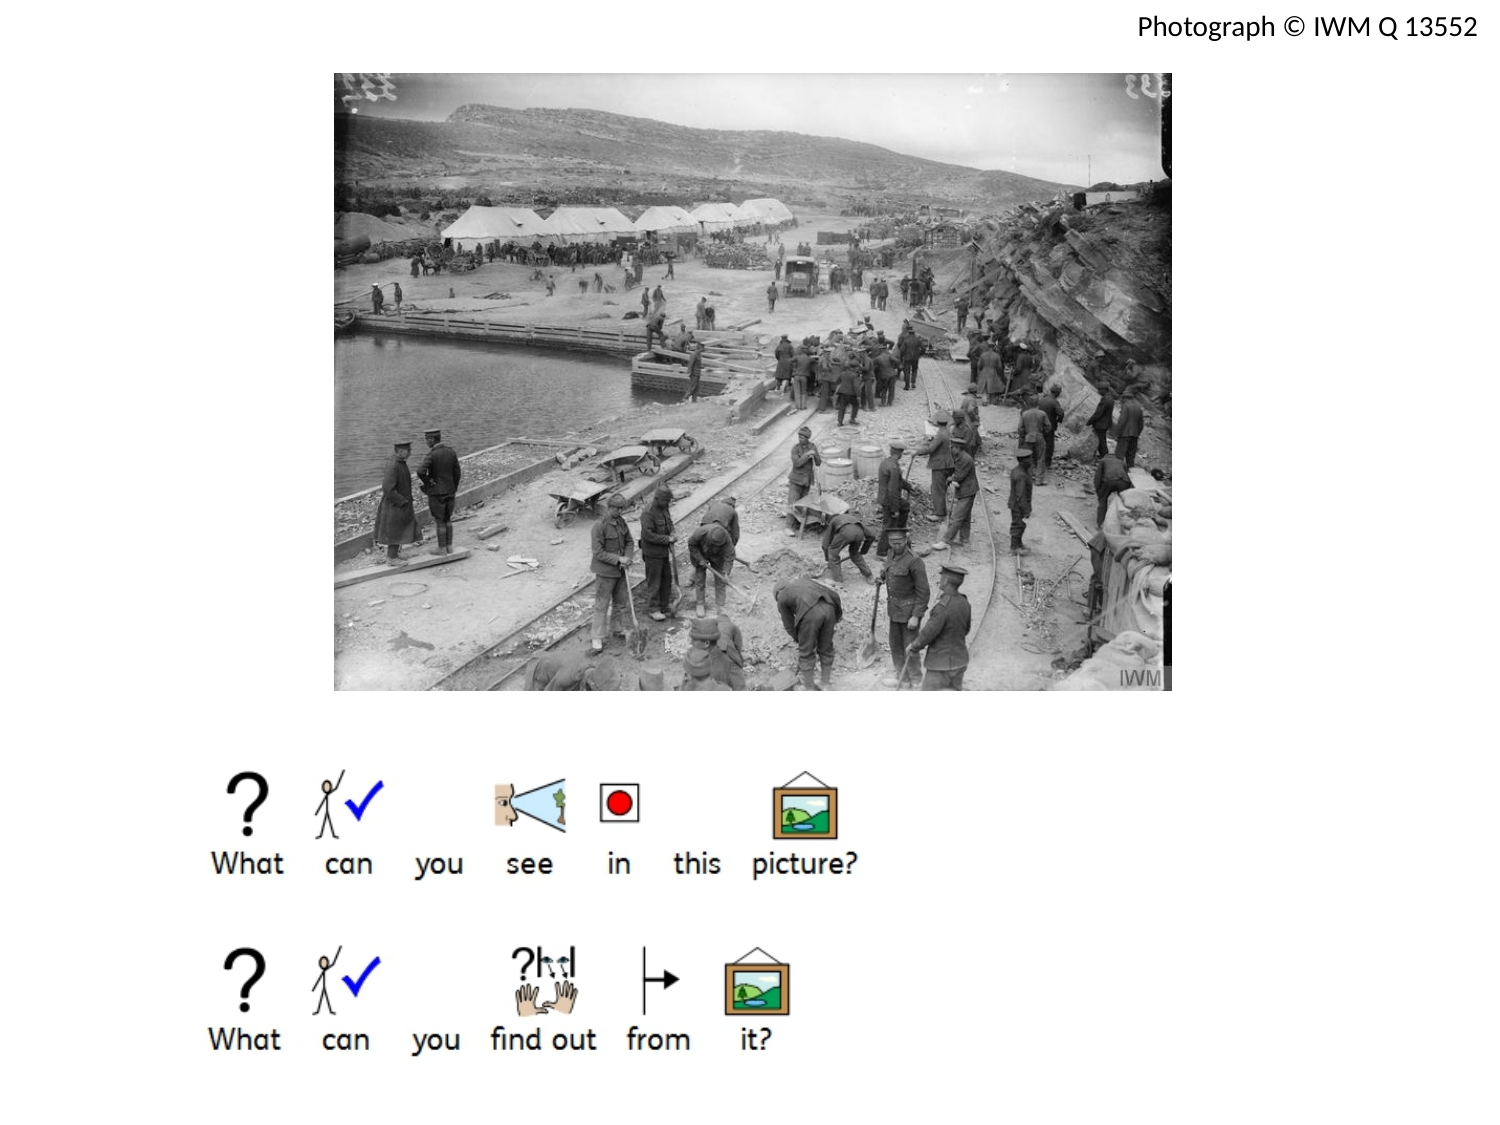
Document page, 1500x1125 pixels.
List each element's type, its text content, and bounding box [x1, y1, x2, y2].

picture [333, 73, 1172, 691]
picture [199, 938, 1310, 1069]
picture [202, 762, 1313, 893]
text_box Photograph © IWM Q 13552 [1122, 0, 1494, 50]
